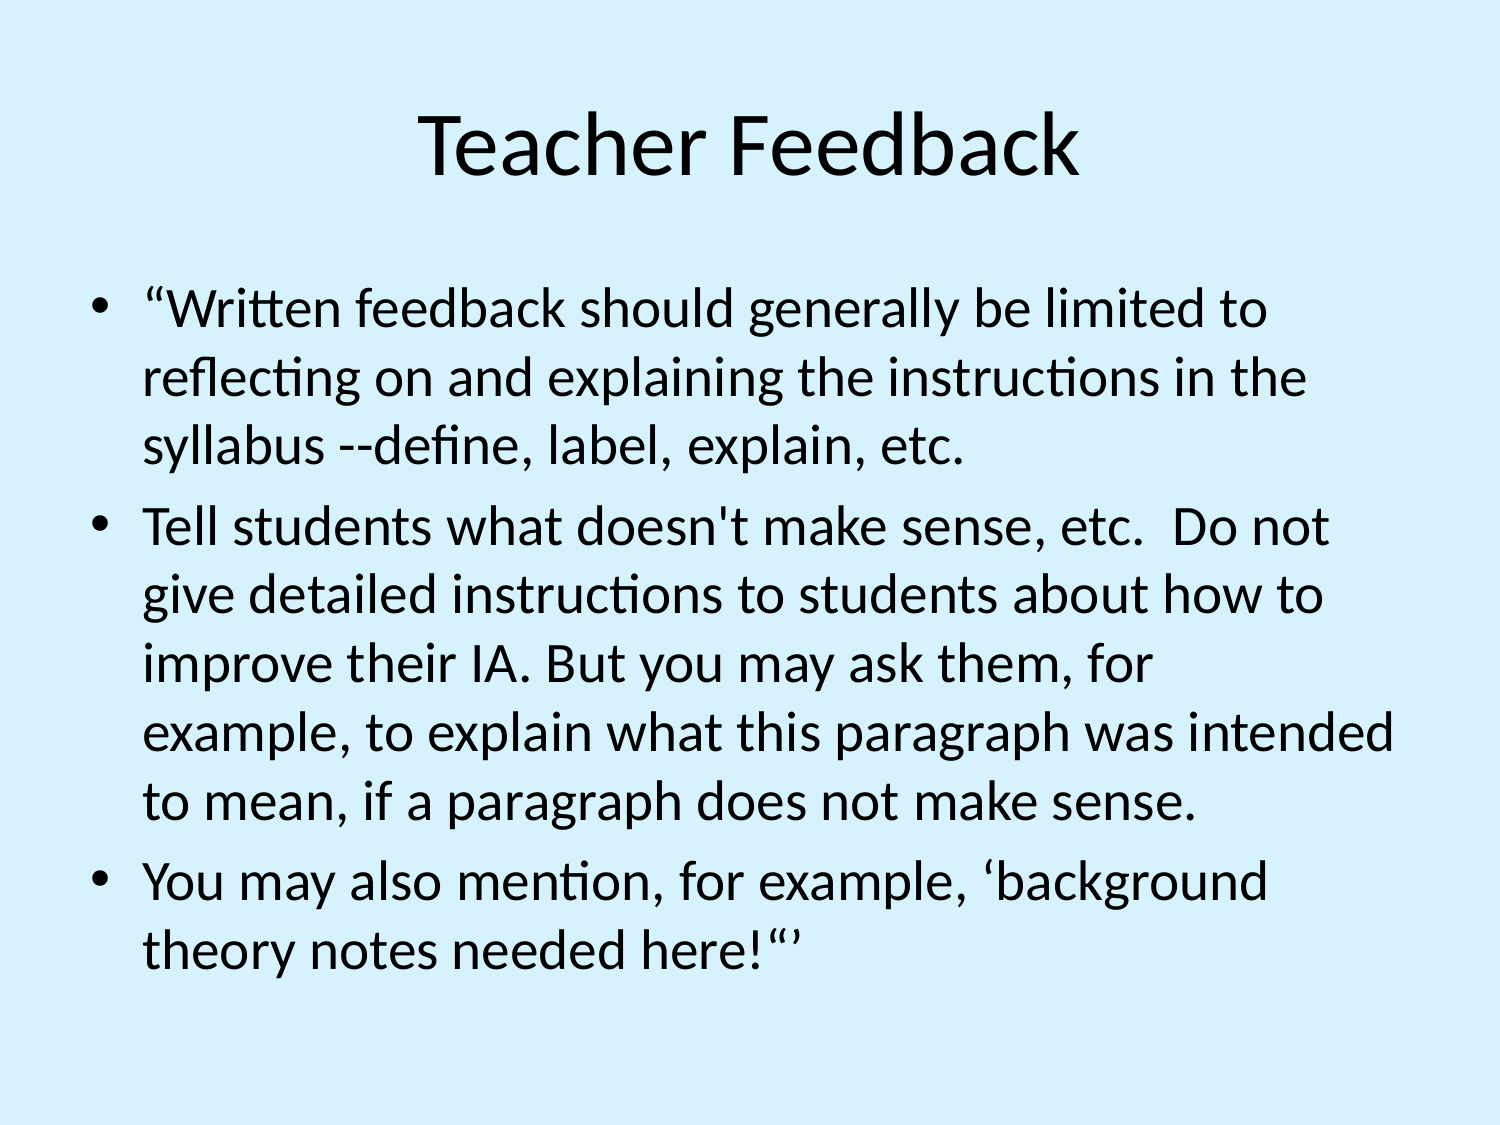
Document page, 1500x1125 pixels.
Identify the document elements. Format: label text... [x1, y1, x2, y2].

list “Written feedback should generally be limited to reflecting on and explaining the instructions in the syllabus --define, label, explain, etc. Tell students what doesn't make sense, etc. Do not give detailed instructions to students about how to improve their IA. But you may ask them, for example, to explain what this paragraph was intended to mean, if a paragraph does not make sense. You may also mention, for example, ‘background theory notes needed here!“’ [75, 262, 1425, 1005]
title Teacher Feedback [75, 45, 1425, 233]
